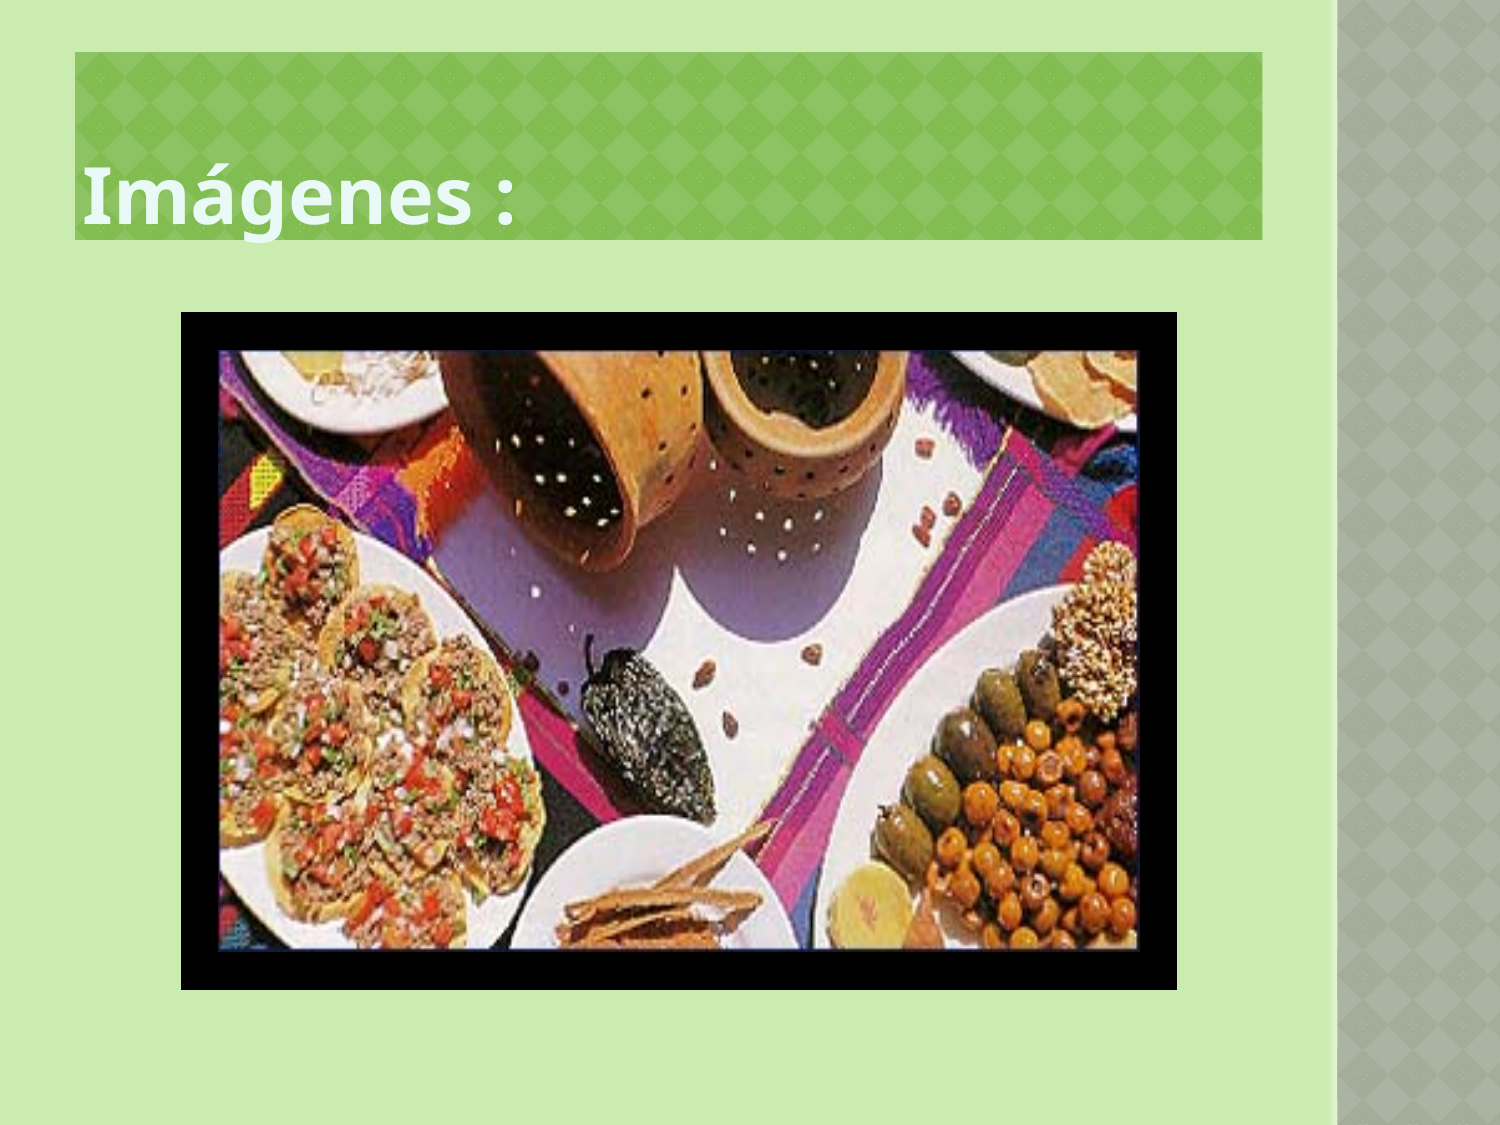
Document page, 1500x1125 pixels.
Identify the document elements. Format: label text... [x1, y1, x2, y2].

title Imágenes : [75, 52, 1263, 240]
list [217, 349, 1141, 953]
